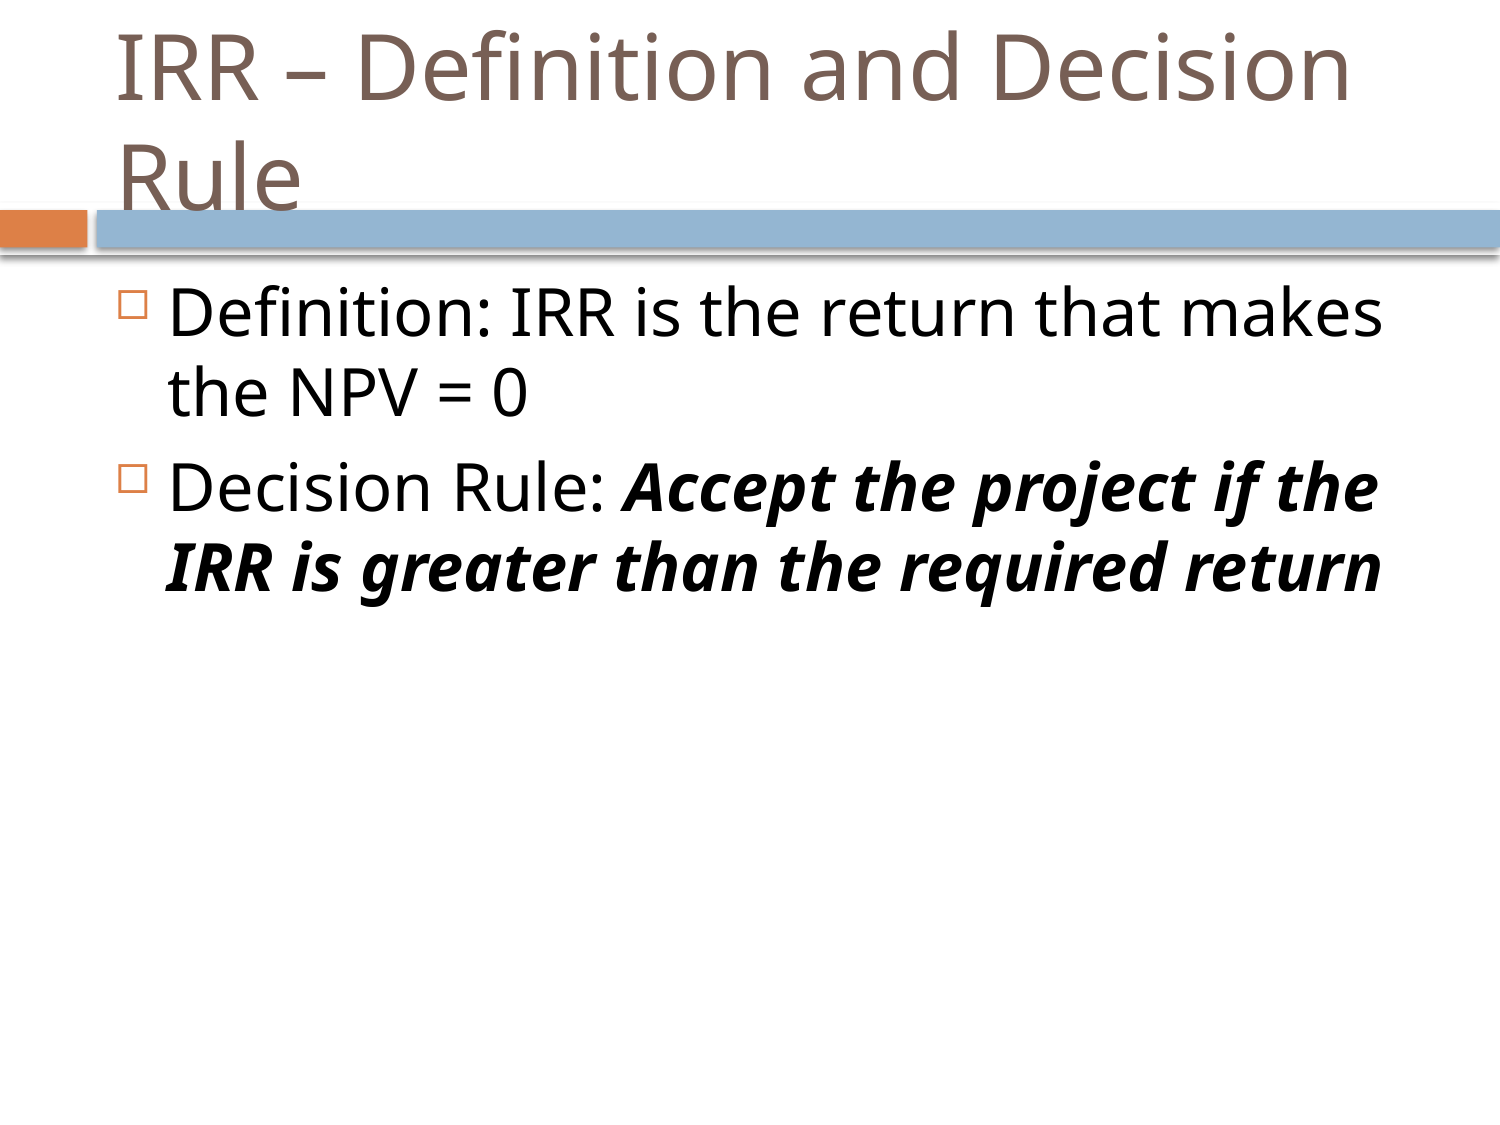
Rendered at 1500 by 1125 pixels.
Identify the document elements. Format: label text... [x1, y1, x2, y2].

list Definition: IRR is the return that makes the NPV = 0 Decision Rule: Accept the project if the IRR is greater than the required return [100, 262, 1438, 1000]
title IRR – Definition and Decision Rule [100, 37, 1438, 200]
